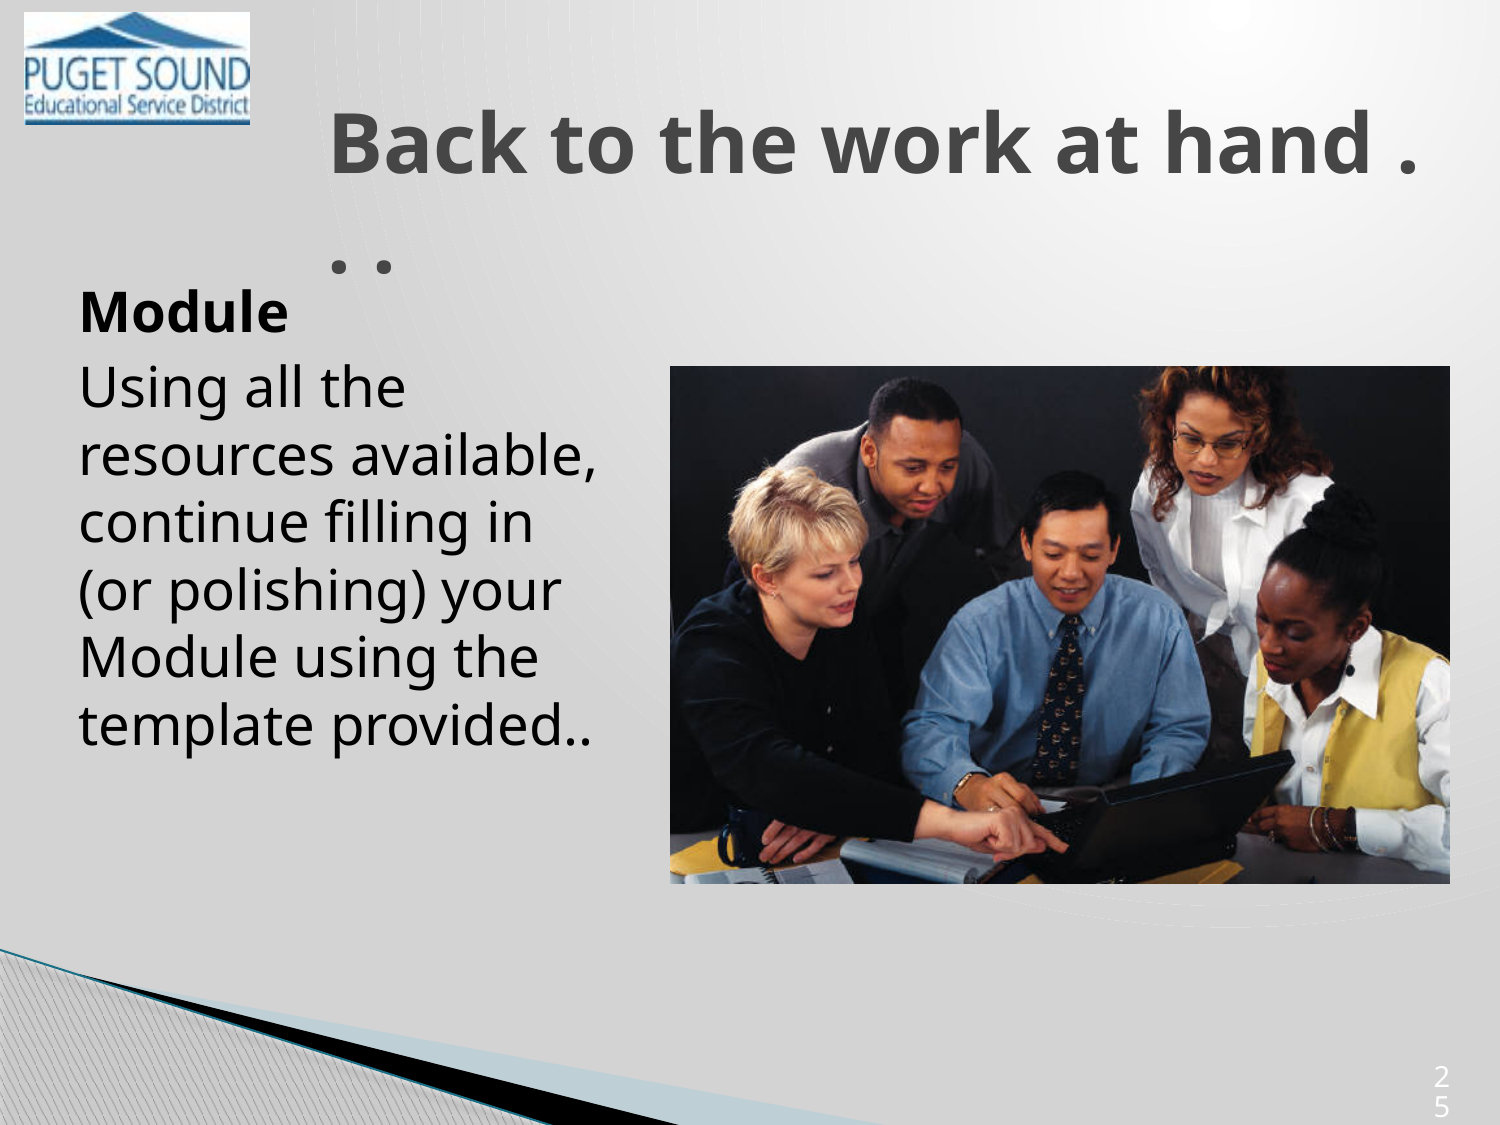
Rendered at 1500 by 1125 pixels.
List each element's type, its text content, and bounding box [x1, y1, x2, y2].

picture [670, 366, 1451, 884]
picture [24, 12, 250, 125]
title Back to the work at hand . . . [312, 75, 1438, 306]
list Module Using all the resources available, continue filling in (or polishing) your Module using the template provided.. [63, 268, 648, 1125]
slide_number 25 [1418, 1051, 1479, 1112]
